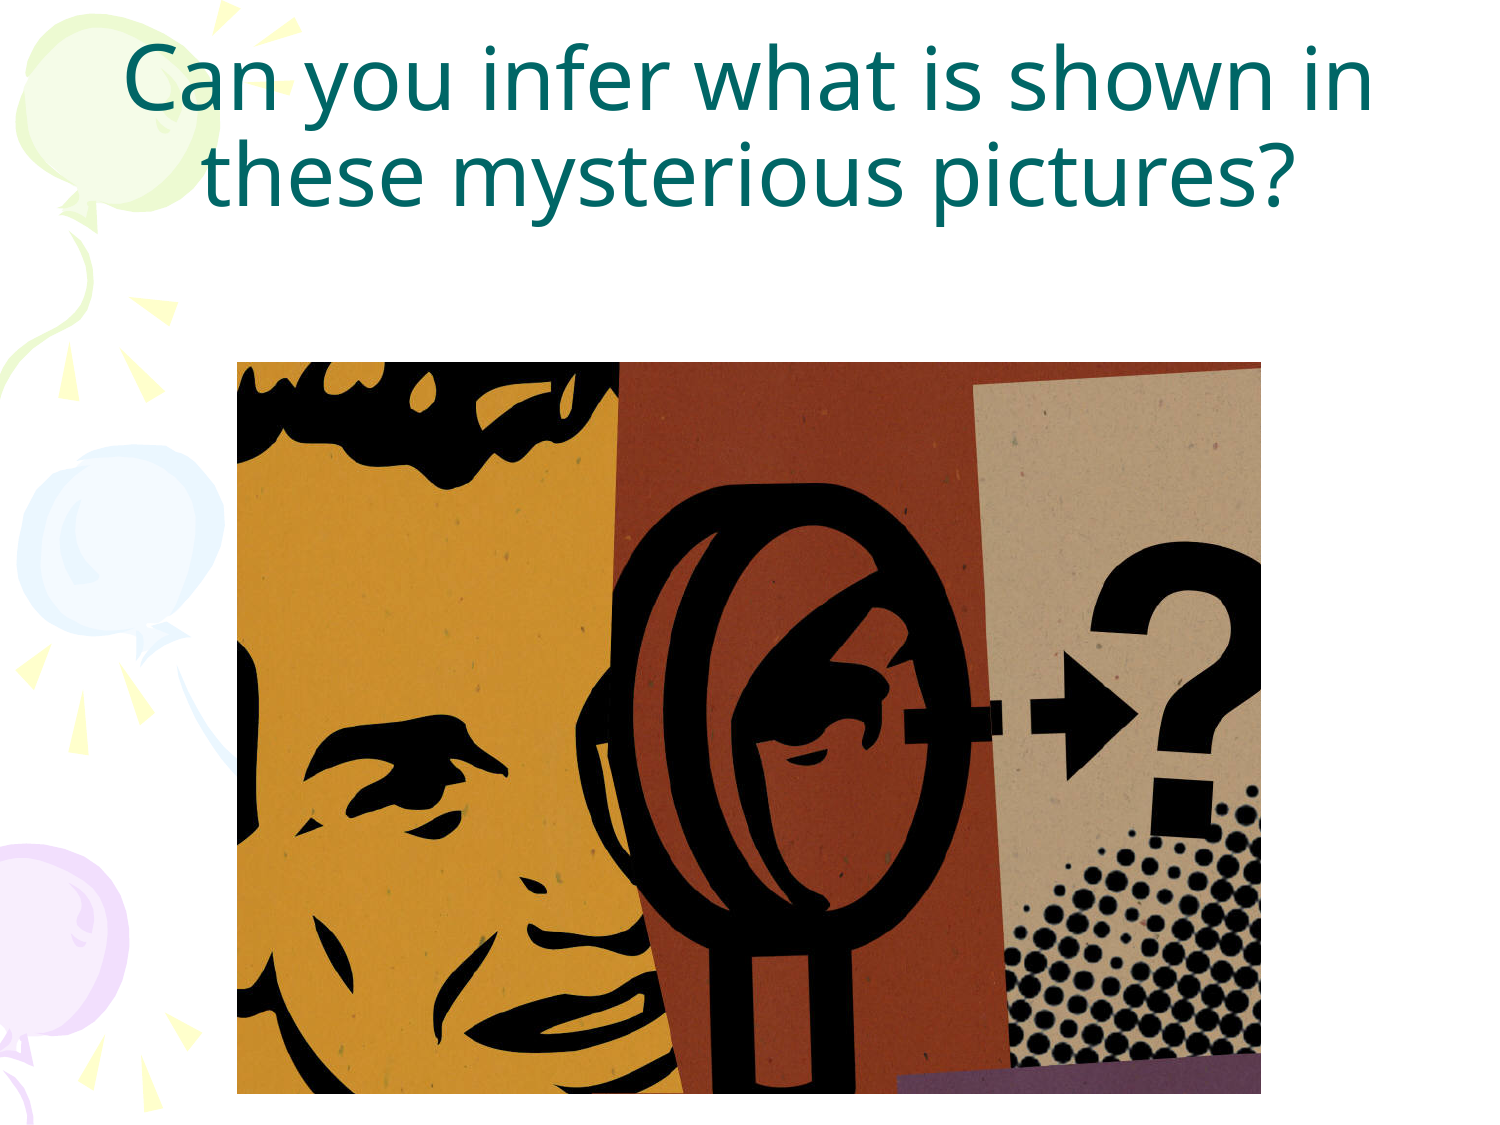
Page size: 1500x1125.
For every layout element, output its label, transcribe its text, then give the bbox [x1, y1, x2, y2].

title Can you infer what is shown in these mysterious pictures? [72, 16, 1426, 233]
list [237, 362, 1262, 1094]
